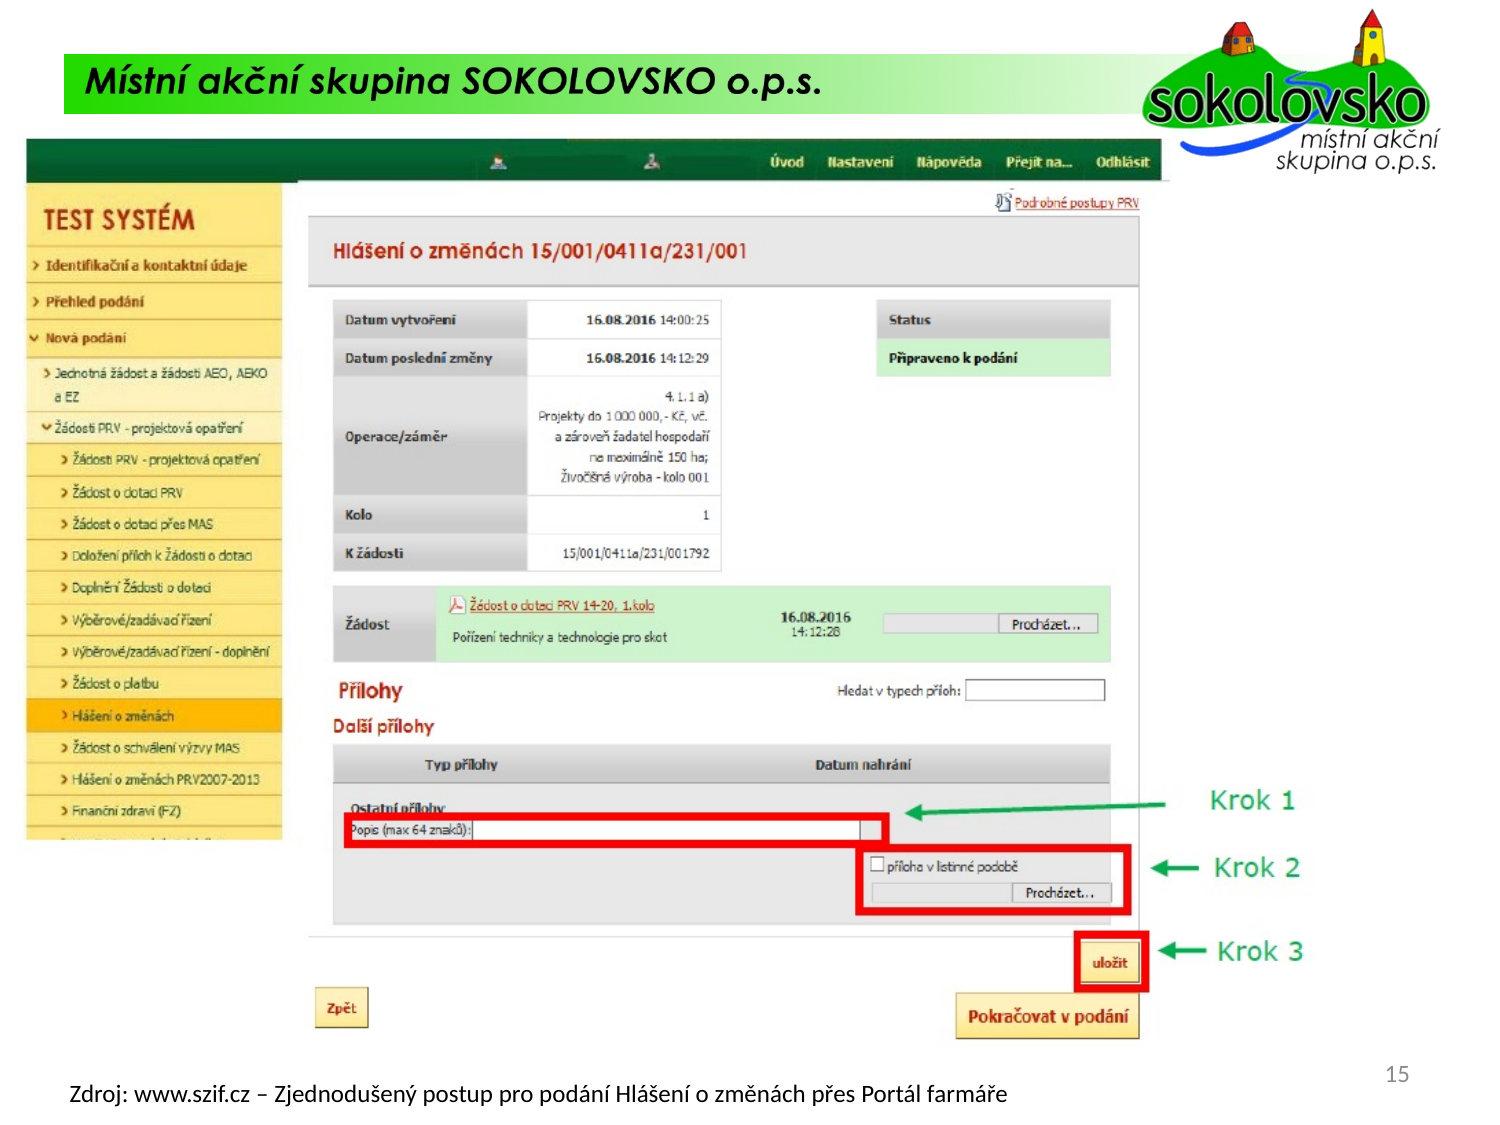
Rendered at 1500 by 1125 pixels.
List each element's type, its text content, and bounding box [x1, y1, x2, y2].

slide_number 15 [1074, 1042, 1425, 1103]
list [17, 128, 1353, 1050]
text_box Zdroj: www.szif.cz – Zjednodušený postup pro podání Hlášení o změnách přes Portál farmáře [54, 1070, 1026, 1125]
picture [64, 0, 1455, 197]
